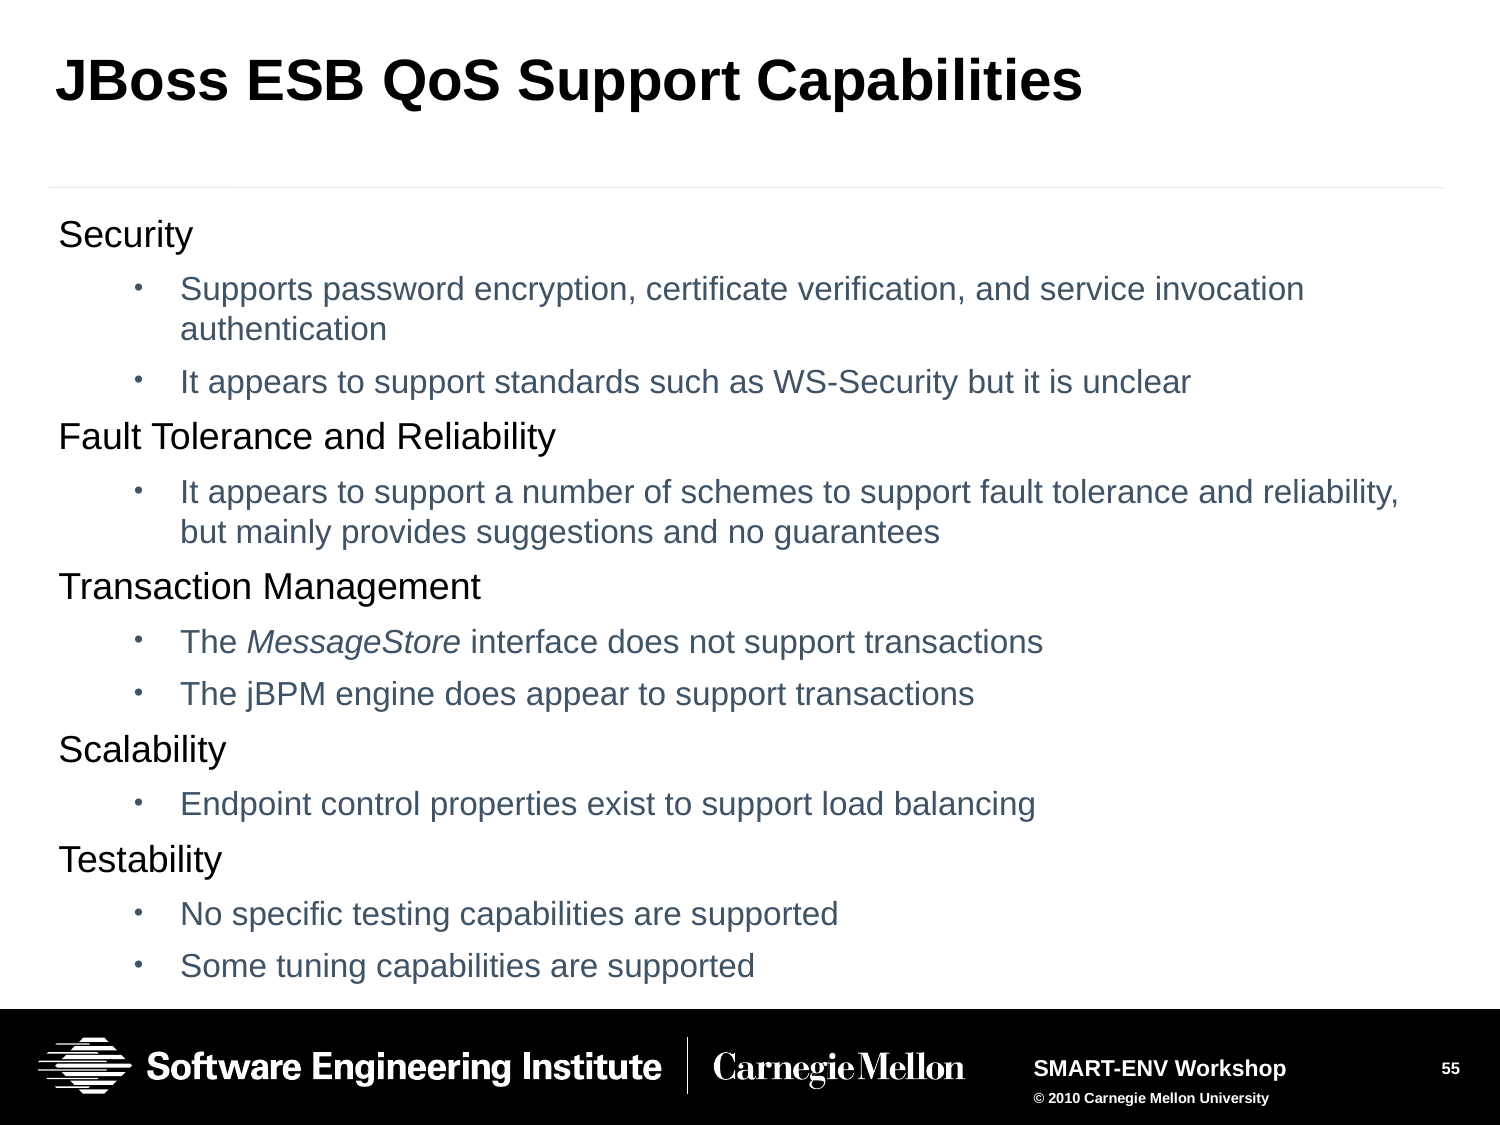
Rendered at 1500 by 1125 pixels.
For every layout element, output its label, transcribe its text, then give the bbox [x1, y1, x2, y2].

title JBoss ESB QoS Support Capabilities [55, 49, 1451, 114]
list Security Supports password encryption, certificate verification, and service invocation authentication It appears to support standards such as WS-Security but it is unclear Fault Tolerance and Reliability It appears to support a number of schemes to support fault tolerance and reliability, but mainly provides suggestions and no guarantees Transaction Management The MessageStore interface does not support transactions The jBPM engine does appear to support transactions Scalability Endpoint control properties exist to support load balancing Testability No specific testing capabilities are supported Some tuning capabilities are supported [58, 209, 1438, 988]
